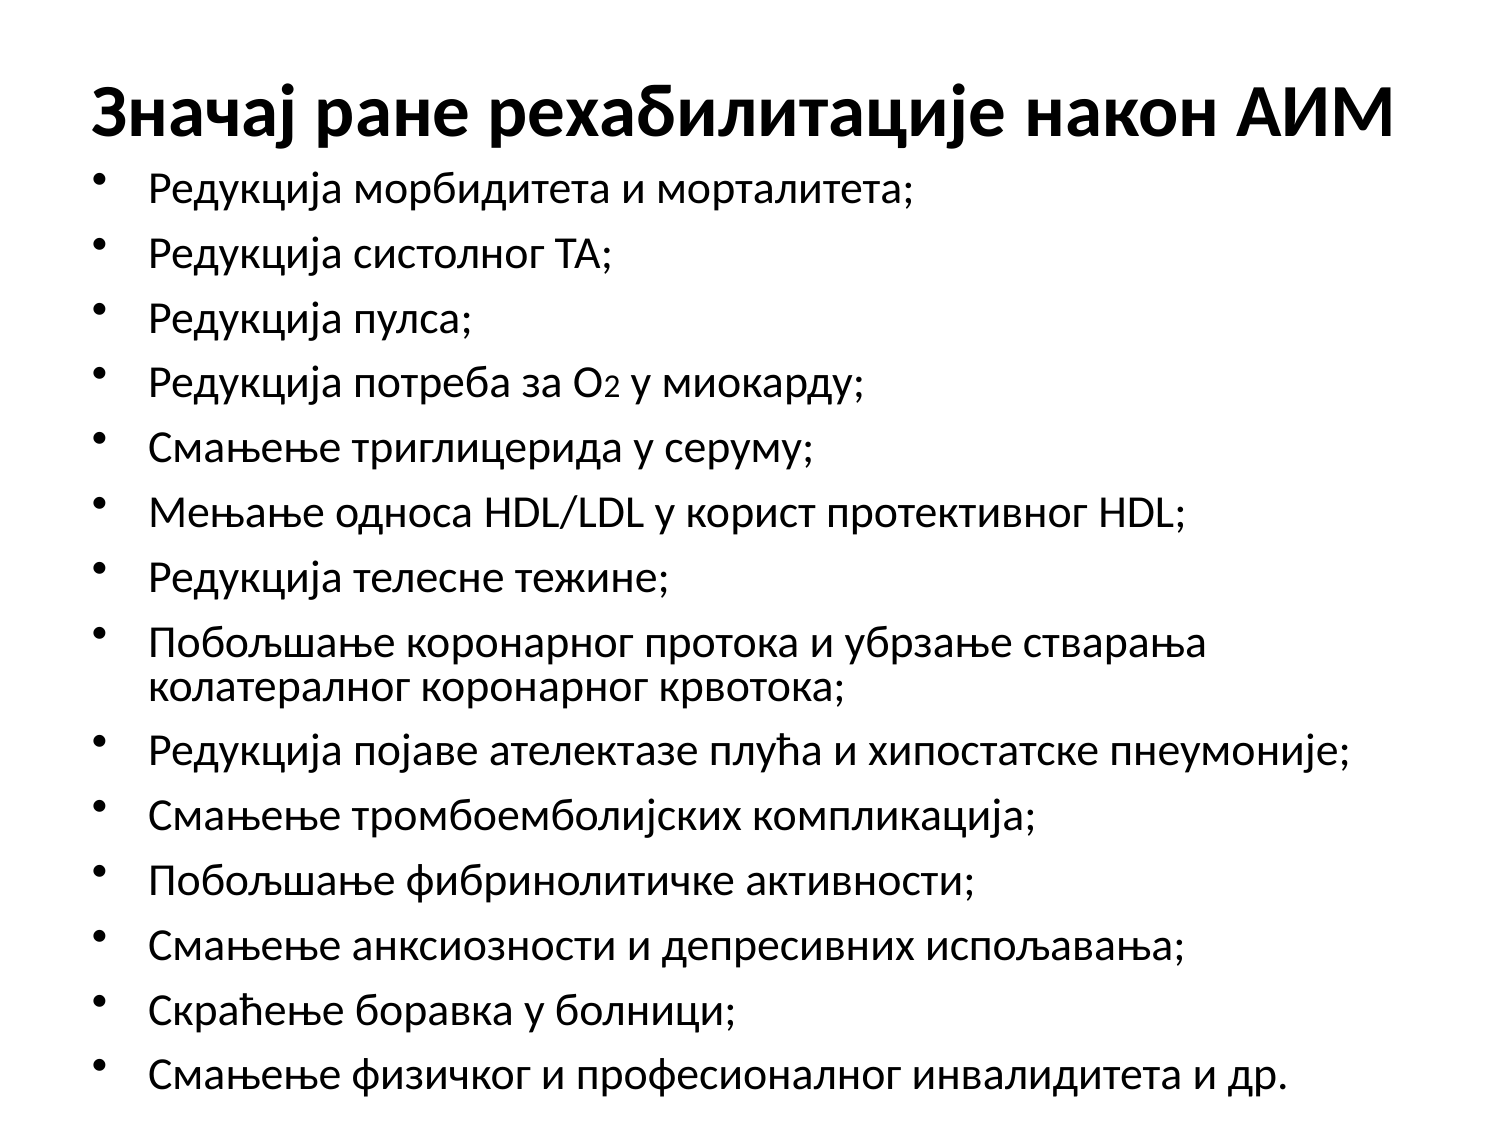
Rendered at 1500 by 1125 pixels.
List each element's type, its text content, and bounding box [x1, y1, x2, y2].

list Редукција морбидитета и морталитета; Редукција систолног ТА; Редукција пулса; Редукција потреба за О2 у миокарду; Смањење триглицерида у серуму; Мењање односа HDL/LDL у корист протективног HDL; Редукција телесне тежине; Побољшање коронарног протока и убрзање стварања колатералног коронарног крвотока; Редукција појаве ателектазе плућа и хипостатске пнеумоније; Смањење тромбоемболијских компликација; Побољшање фибринолитичке активности; Смањење анксиозности и депресивних испољавања; Скраћење боравка у болници; Смањење физичког и професионалног инвалидитета и др. [76, 160, 1476, 1036]
title Значај ране рехабилитације након АИМ [41, 31, 1447, 160]
